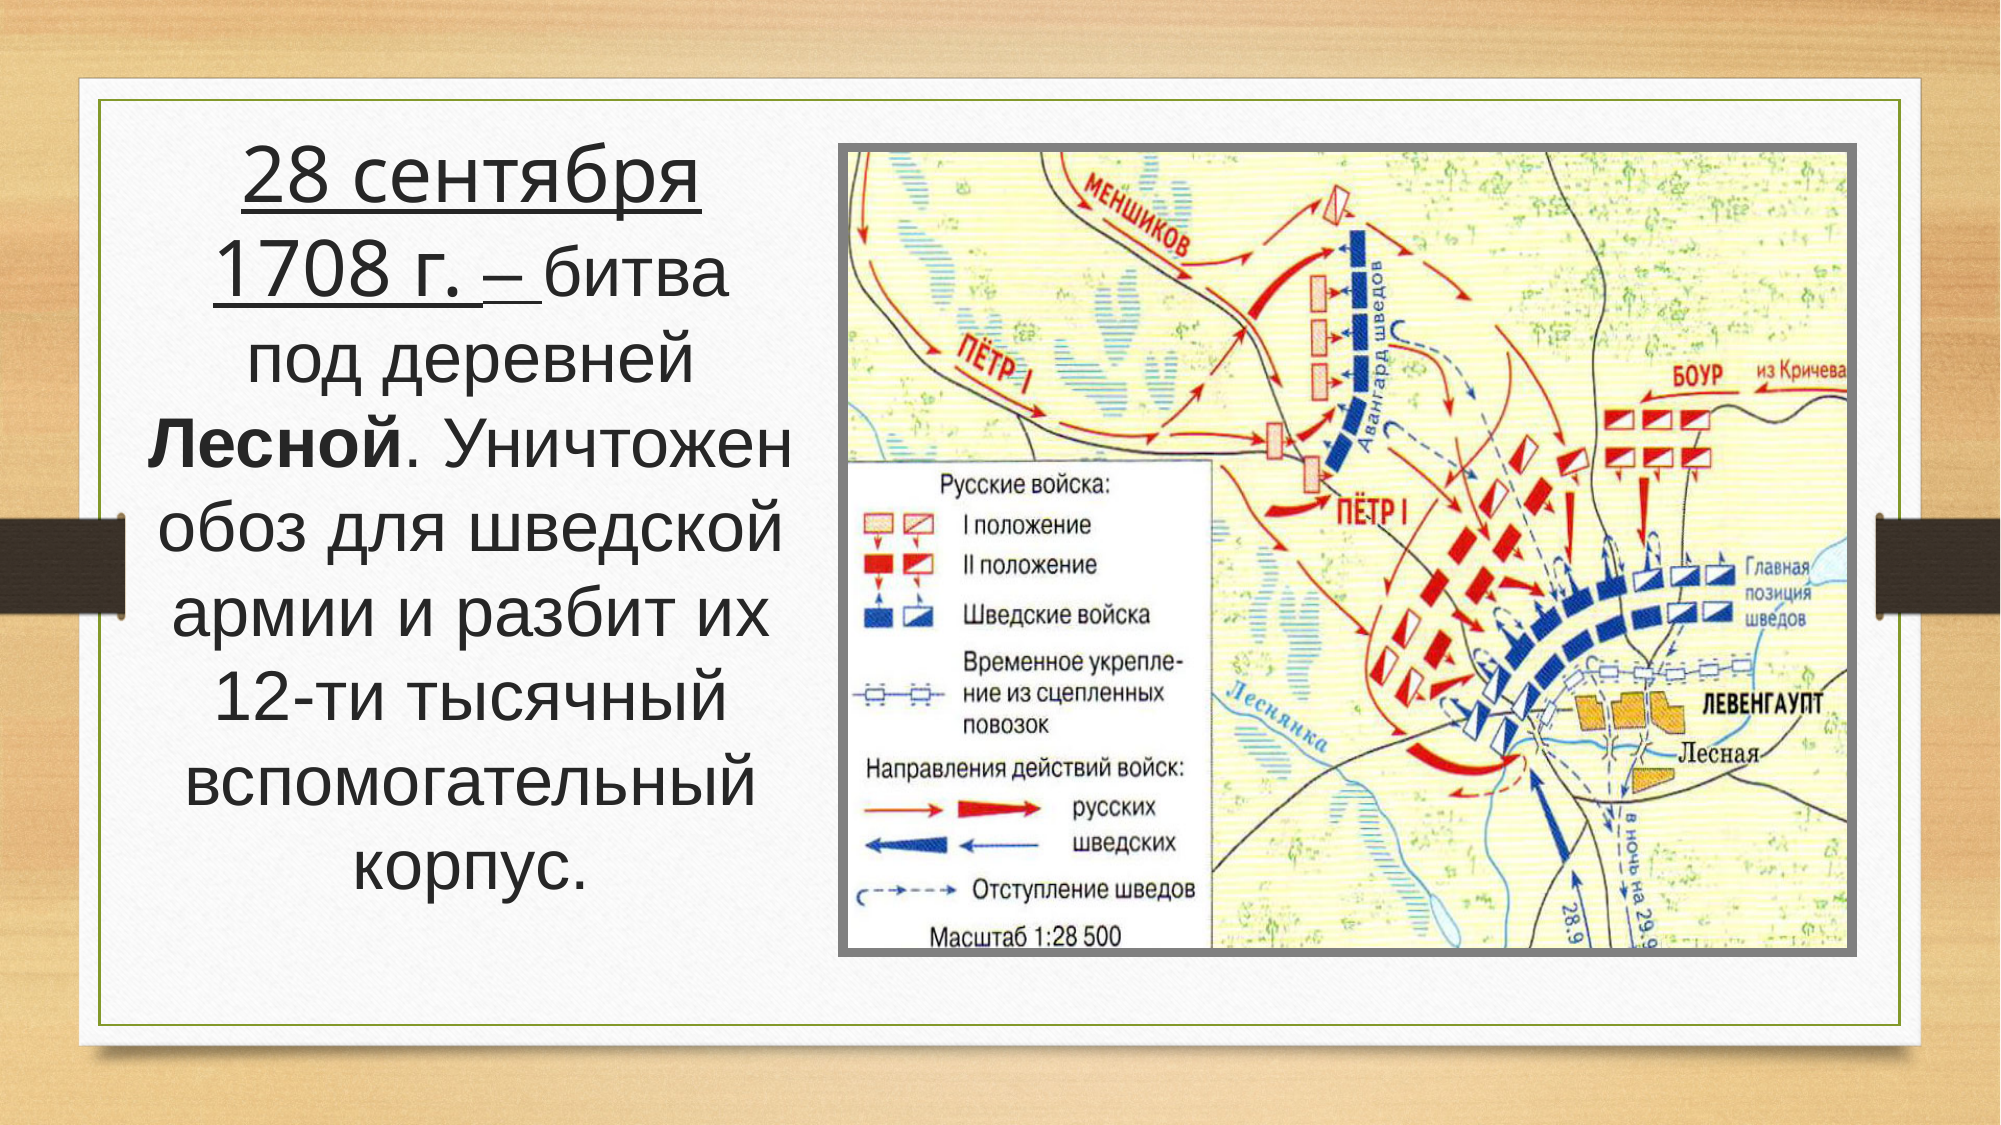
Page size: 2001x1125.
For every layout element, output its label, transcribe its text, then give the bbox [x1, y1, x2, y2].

title 28 сентября 1708 г. – битва под деревней Лесной. Уничтожен обоз для шведской армии и разбит их 12-ти тысячный вспомогательный корпус. [131, 106, 812, 912]
picture [0, 0, 2001, 1125]
